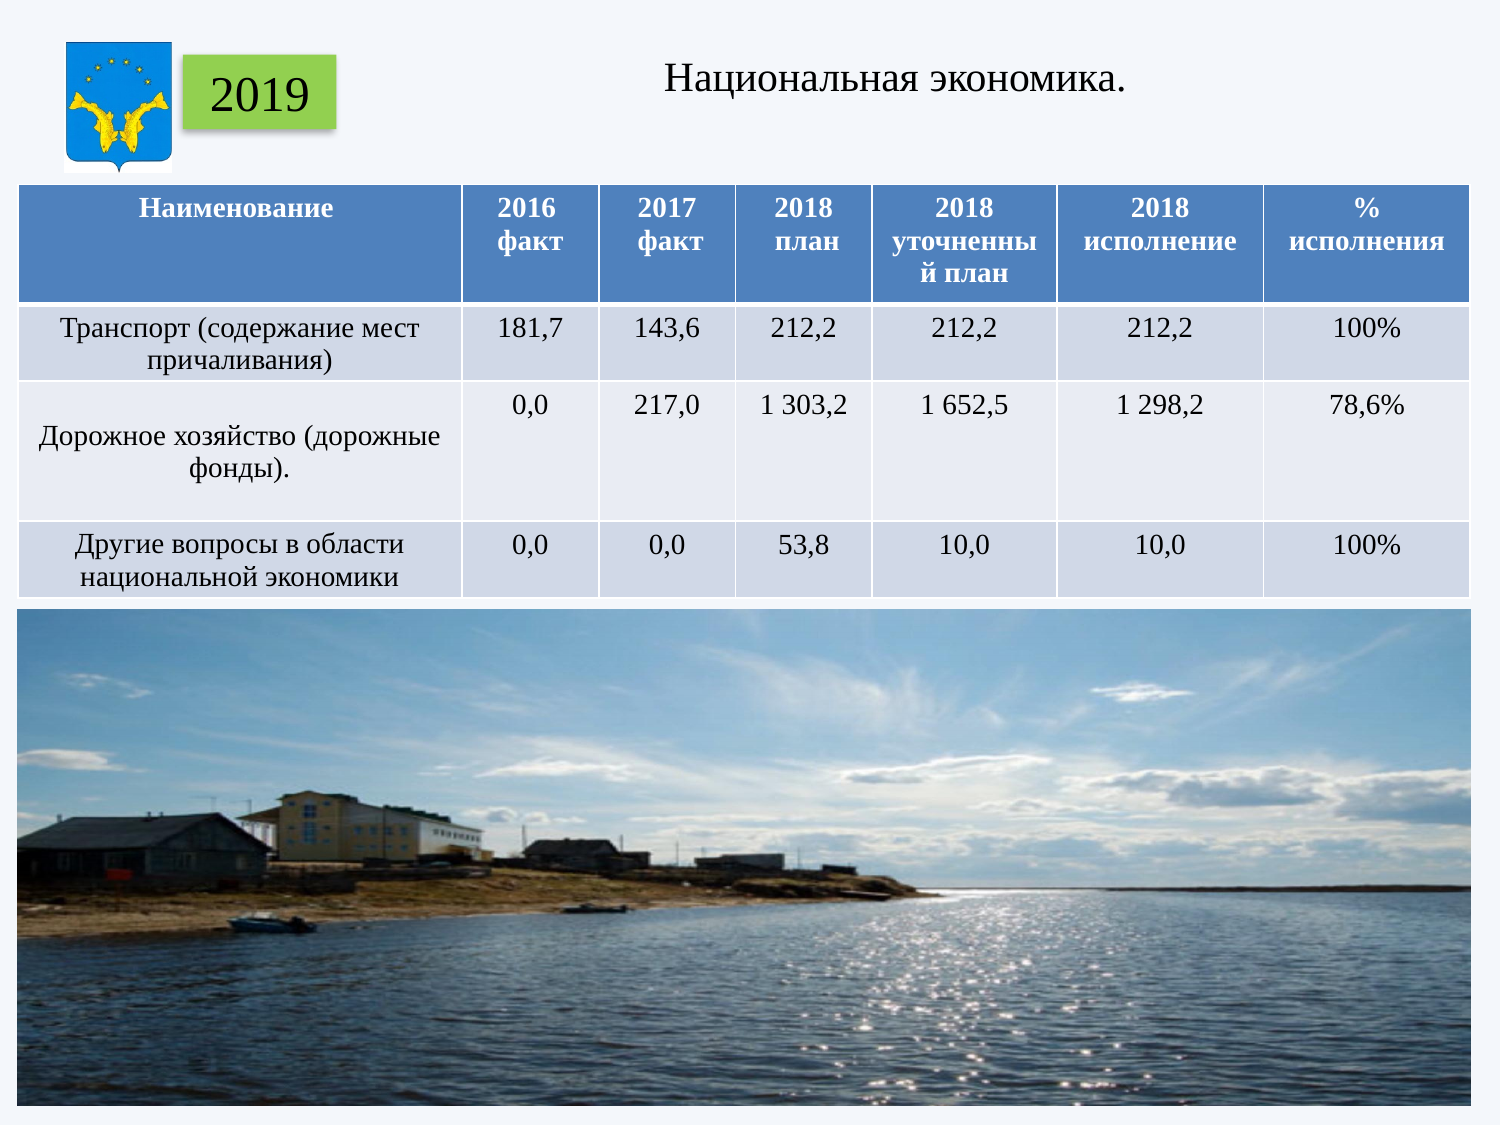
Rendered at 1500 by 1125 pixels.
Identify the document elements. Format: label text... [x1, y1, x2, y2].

table_cell 217,0 [600, 382, 735, 520]
table_header Наименование [19, 185, 461, 302]
table_header 2018 исполнение [1058, 185, 1263, 302]
table_cell 1 303,2 [736, 382, 871, 520]
table_cell 10,0 [873, 522, 1056, 597]
table_cell 0,0 [600, 522, 735, 597]
table_cell Дорожное хозяйство (дорожные фонды). [19, 382, 461, 520]
table_cell 100% [1264, 307, 1469, 380]
table_cell 1 298,2 [1058, 382, 1263, 520]
picture [17, 609, 1471, 1107]
table_cell 1 652,5 [873, 382, 1056, 520]
table_cell Другие вопросы в области национальной экономики [19, 522, 461, 597]
table_cell 212,2 [1058, 307, 1263, 380]
table_header 2018 уточненный план [873, 185, 1056, 302]
table_cell 181,7 [463, 307, 598, 380]
text_box Национальная экономика. [301, 42, 1500, 108]
table_header 2017 факт [600, 185, 735, 302]
table_header 2018 план [736, 185, 871, 302]
table_header % исполнения [1264, 185, 1469, 302]
table_cell 10,0 [1058, 522, 1263, 597]
table_cell 143,6 [600, 307, 735, 380]
picture [64, 42, 172, 173]
table_cell Транспорт (содержание мест причаливания) [19, 307, 461, 380]
table_cell 0,0 [463, 522, 598, 597]
table_cell 212,2 [873, 307, 1056, 380]
table_cell 78,6% [1264, 382, 1469, 520]
text_box 2019 [182, 54, 337, 130]
table_cell 212,2 [736, 307, 871, 380]
table_cell 0,0 [463, 382, 598, 520]
table_cell 53,8 [736, 522, 871, 597]
table_cell 100% [1264, 522, 1469, 597]
table_header 2016 факт [463, 185, 598, 302]
